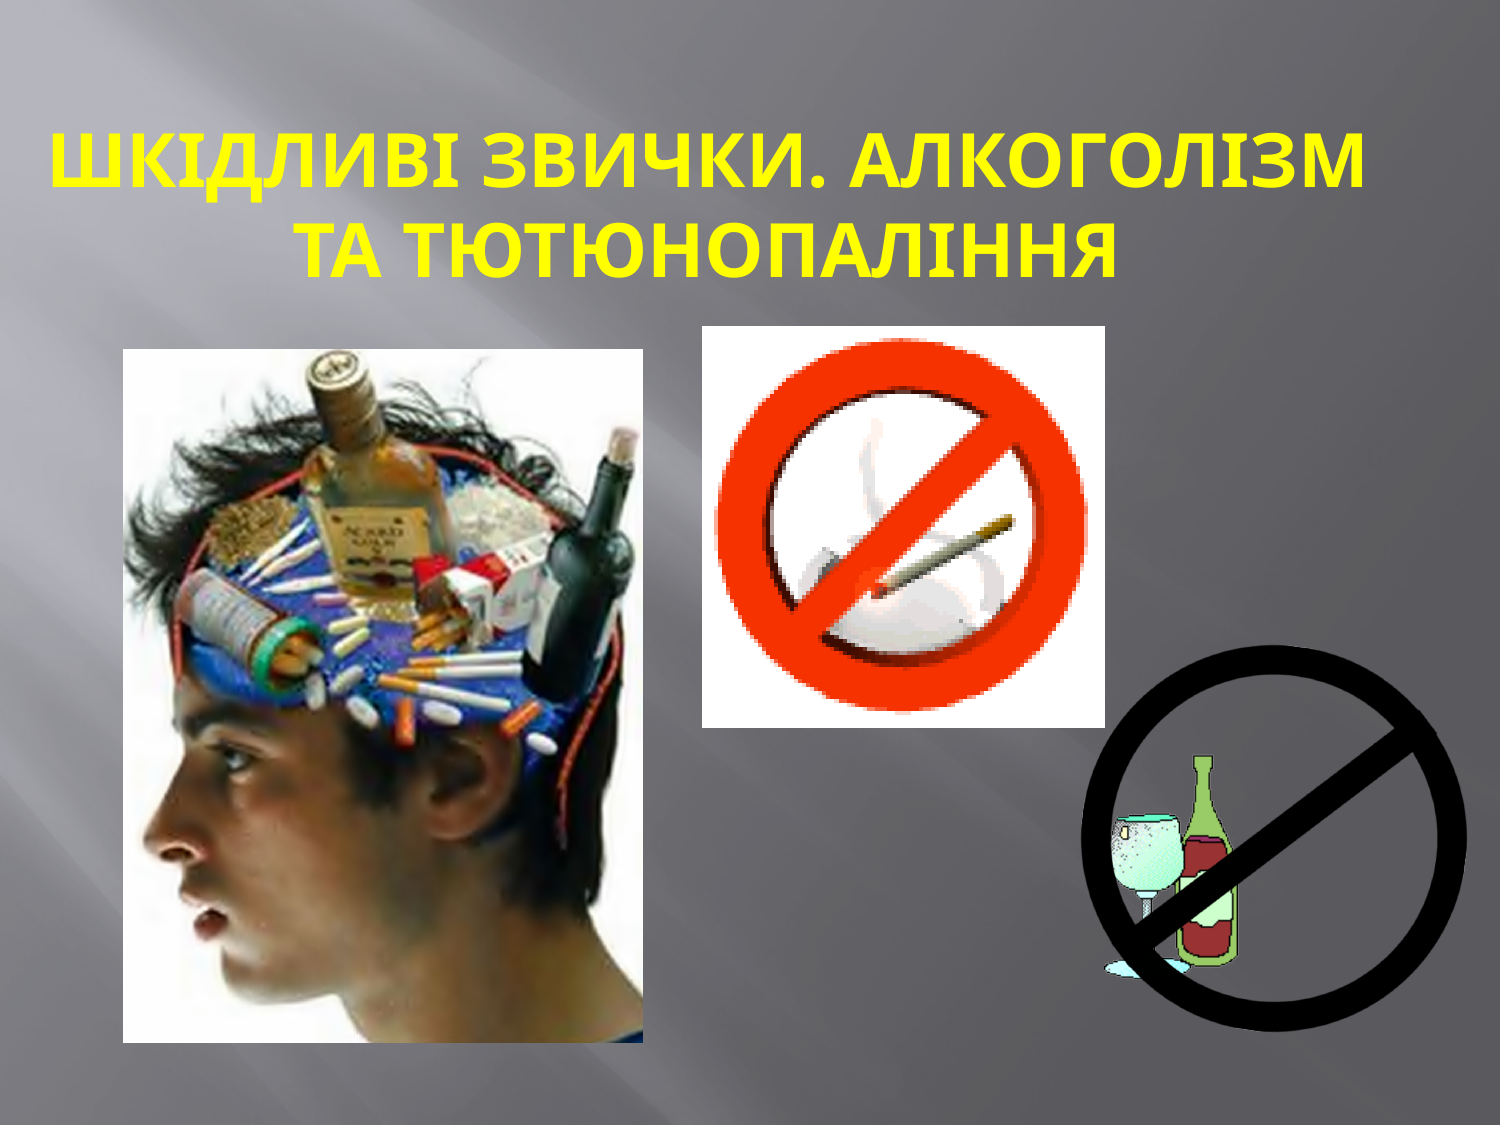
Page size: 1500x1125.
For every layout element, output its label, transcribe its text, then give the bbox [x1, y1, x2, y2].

title Шкідливі звички. Алкоголізм та тютюнопаління [0, 90, 1415, 293]
picture [702, 326, 1491, 1056]
picture [123, 349, 643, 1043]
